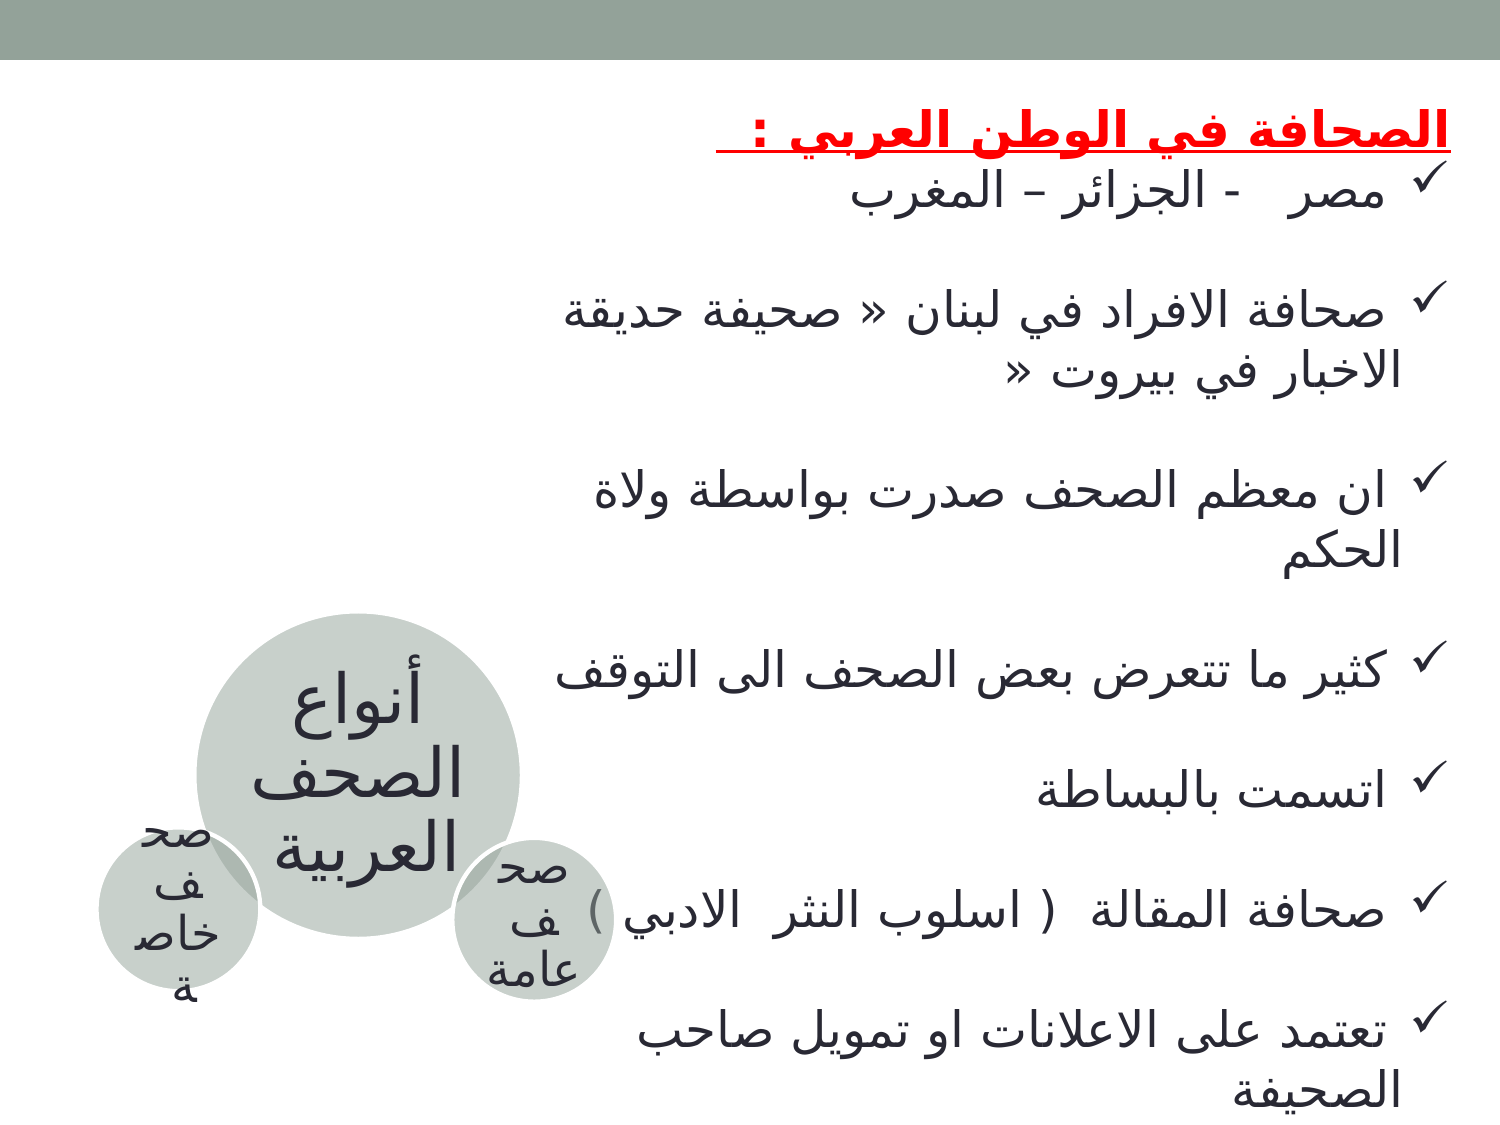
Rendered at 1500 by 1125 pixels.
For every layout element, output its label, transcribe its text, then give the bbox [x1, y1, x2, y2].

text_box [29, 479, 688, 1071]
text_box الصحافة في الوطن العربي : مصر - الجزائر – المغرب صحافة الافراد في لبنان « صحيفة حديقة الاخبار في بيروت « ان معظم الصحف صدرت بواسطة ولاة الحكم كثير ما تتعرض بعض الصحف الى التوقف اتسمت بالبساطة صحافة المقالة ( اسلوب النثر الادبي ) تعتمد على الاعلانات او تمويل صاحب الصحيفة صحيفة الاهرام – الشرق الاوسط [454, 89, 1466, 1125]
